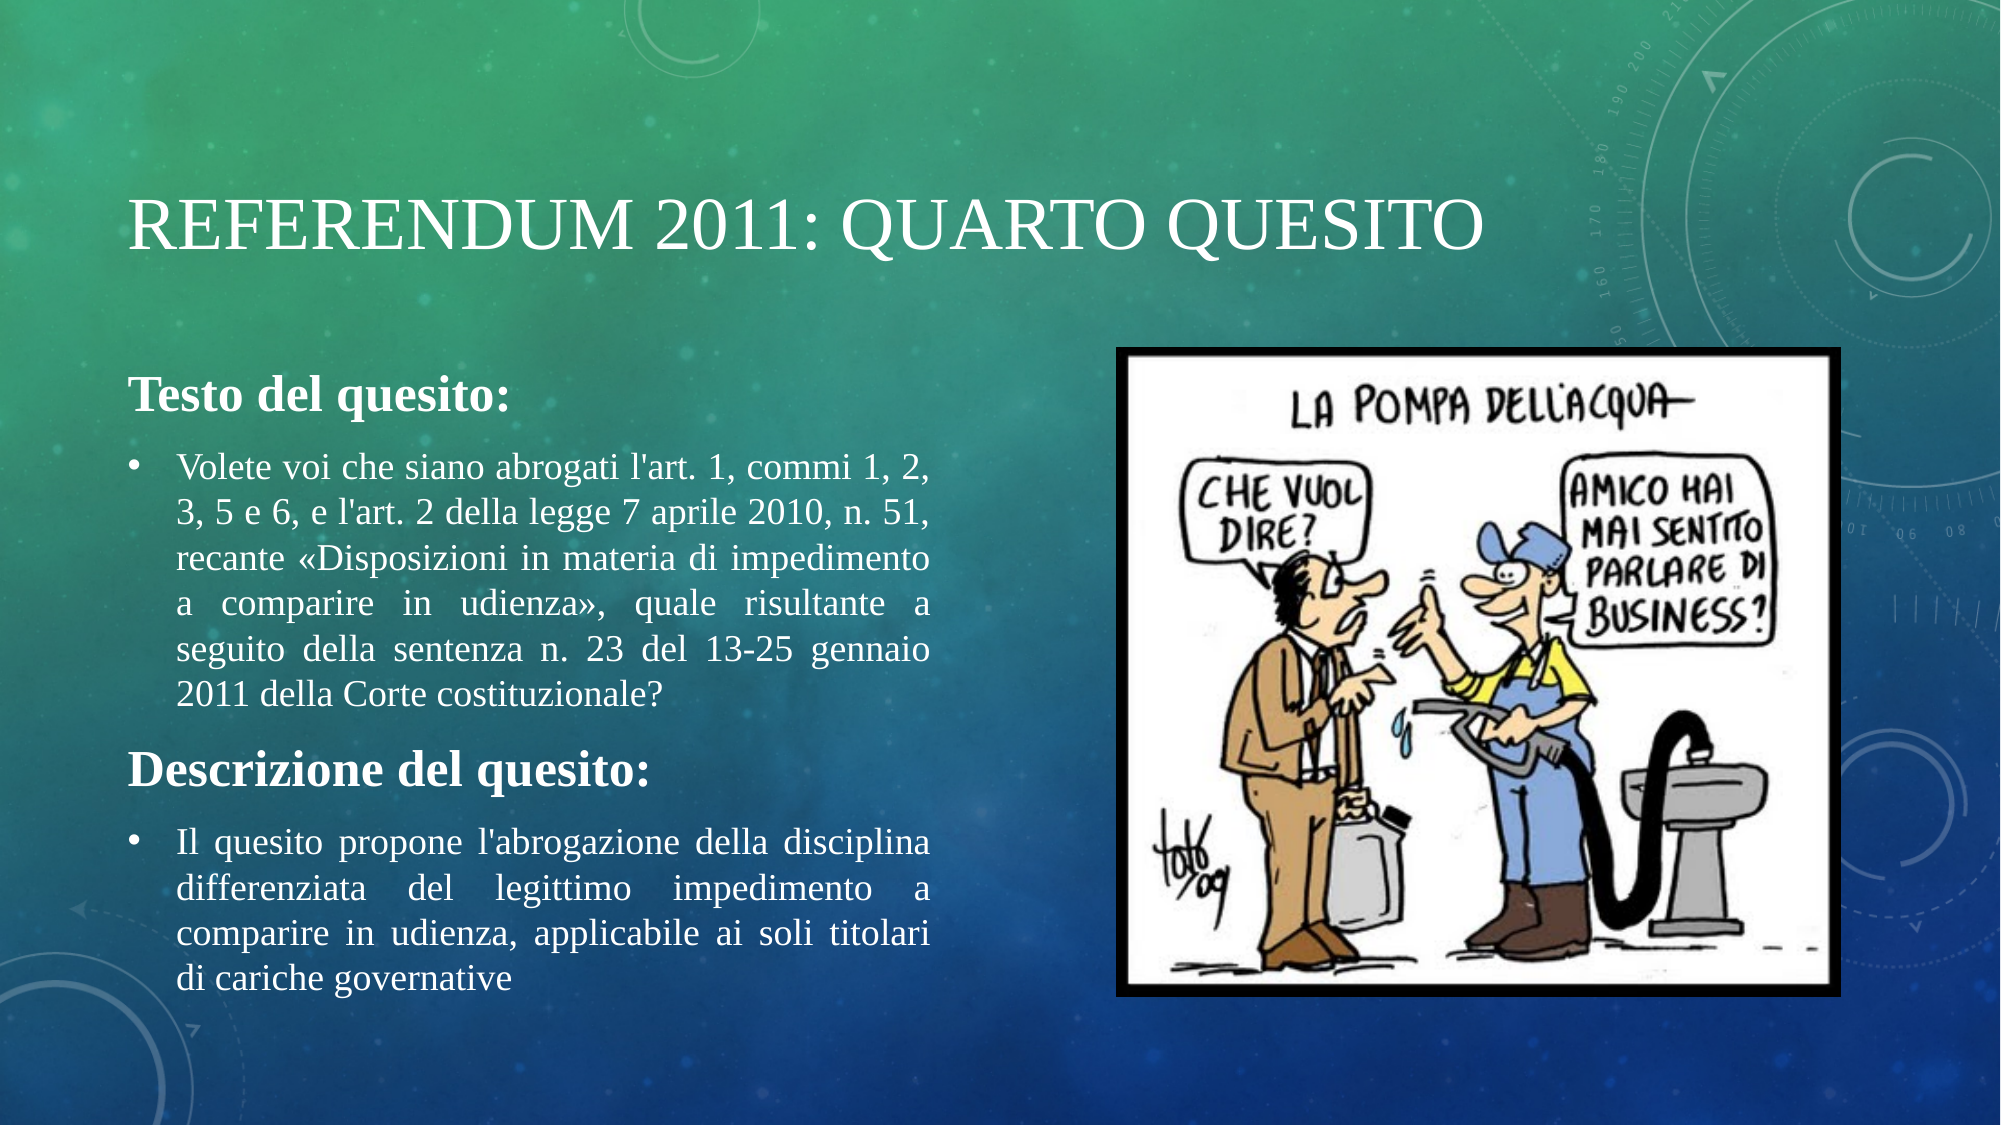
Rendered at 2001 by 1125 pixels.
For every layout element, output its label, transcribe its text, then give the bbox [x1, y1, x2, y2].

picture [0, 0, 2001, 1125]
list Testo del quesito: Volete voi che siano abrogati l'art. 1, commi 1, 2, 3, 5 e 6, e l'art. 2 della legge 7 aprile 2010, n. 51, recante «Disposizioni in materia di impedimento a comparire in udienza», quale risultante a seguito della sentenza n. 23 del 13-25 gennaio 2011 della Corte costituzionale? Descrizione del quesito: Il quesito propone l'abrogazione della disciplina differenziata del legittimo impedimento a comparire in udienza, applicabile ai soli titolari di cariche governative [112, 351, 947, 1018]
title REFERENDUM 2011: quarto quesito [112, 99, 1775, 339]
